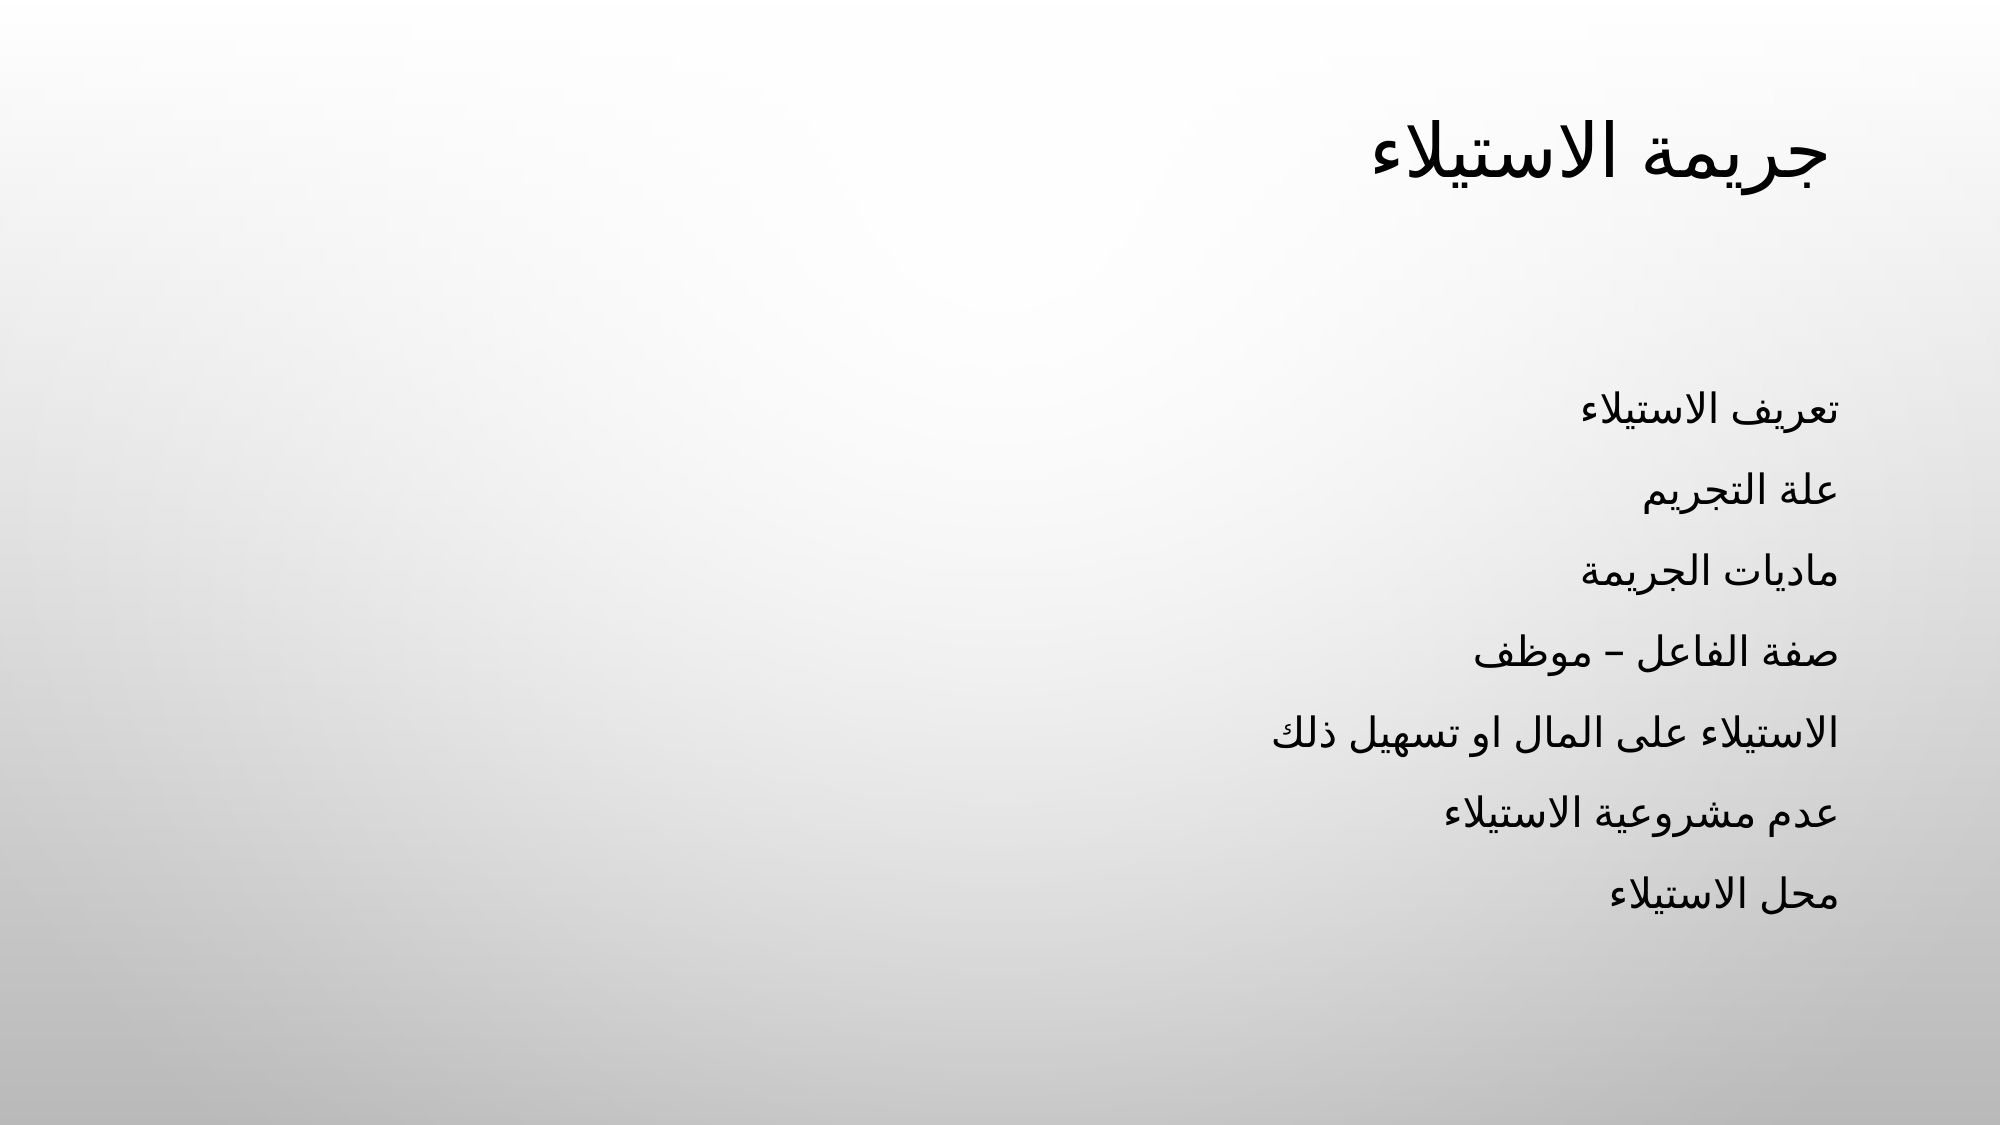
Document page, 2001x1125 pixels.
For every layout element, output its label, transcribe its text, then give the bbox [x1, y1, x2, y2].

list تعريف الاستيلاء علة التجريم ماديات الجريمة صفة الفاعل – موظف الاستيلاء على المال او تسهيل ذلك عدم مشروعية الاستيلاء محل الاستيلاء [134, 364, 1866, 962]
title جريمة الاستيلاء [132, 73, 1868, 233]
picture [0, 0, 2000, 1125]
